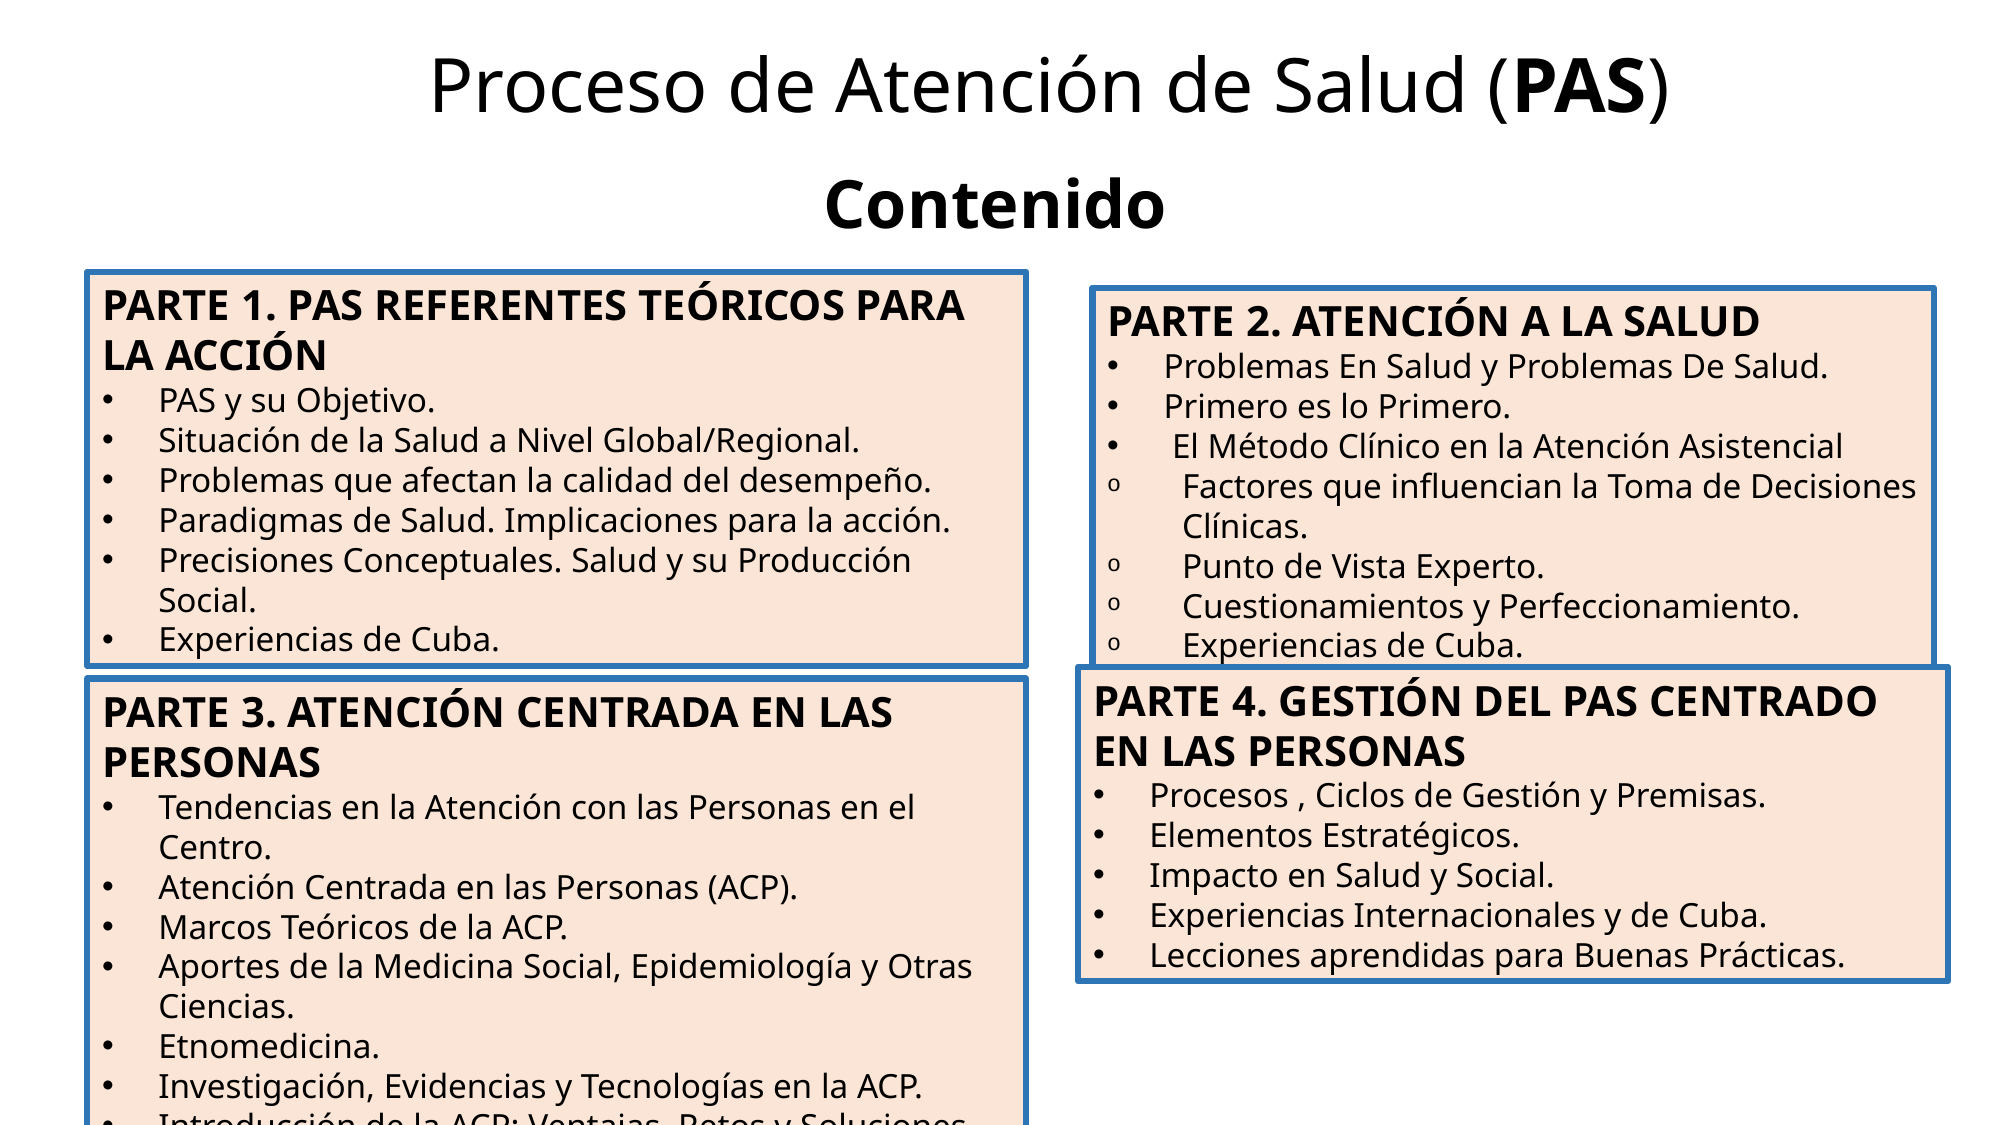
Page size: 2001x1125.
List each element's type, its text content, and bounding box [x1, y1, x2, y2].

text_box PARTE 2. ATENCIÓN A LA SALUD Problemas En Salud y Problemas De Salud. Primero es lo Primero. El Método Clínico en la Atención Asistencial Factores que influencian la Toma de Decisiones Clínicas. Punto de Vista Experto. Cuestionamientos y Perfeccionamiento. Experiencias de Cuba. [1092, 287, 1934, 666]
text_box Contenido [808, 154, 1182, 250]
text_box PARTE 3. ATENCIÓN CENTRADA EN LAS PERSONAS Tendencias en la Atención con las Personas en el Centro. Atención Centrada en las Personas (ACP). Marcos Teóricos de la ACP. Aportes de la Medicina Social, Epidemiología y Otras Ciencias. Etnomedicina. Investigación, Evidencias y Tecnologías en la ACP. Introducción de la ACP: Ventajas, Retos y Soluciones [87, 678, 1027, 1125]
text_box PARTE 4. GESTIÓN DEL PAS CENTRADO EN LAS PERSONAS Procesos , Ciclos de Gestión y Premisas. Elementos Estratégicos. Impacto en Salud y Social. Experiencias Internacionales y de Cuba. Lecciones aprendidas para Buenas Prácticas. [1078, 666, 1948, 982]
text_box PARTE 1. PAS REFERENTES TEÓRICOS PARA LA ACCIÓN PAS y su Objetivo. Situación de la Salud a Nivel Global/Regional. Problemas que afectan la calidad del desempeño. Paradigmas de Salud. Implicaciones para la acción. Precisiones Conceptuales. Salud y su Producción Social. Experiencias de Cuba. [87, 271, 1027, 666]
text_box Proceso de Atención de Salud (PAS) [87, 29, 2000, 135]
